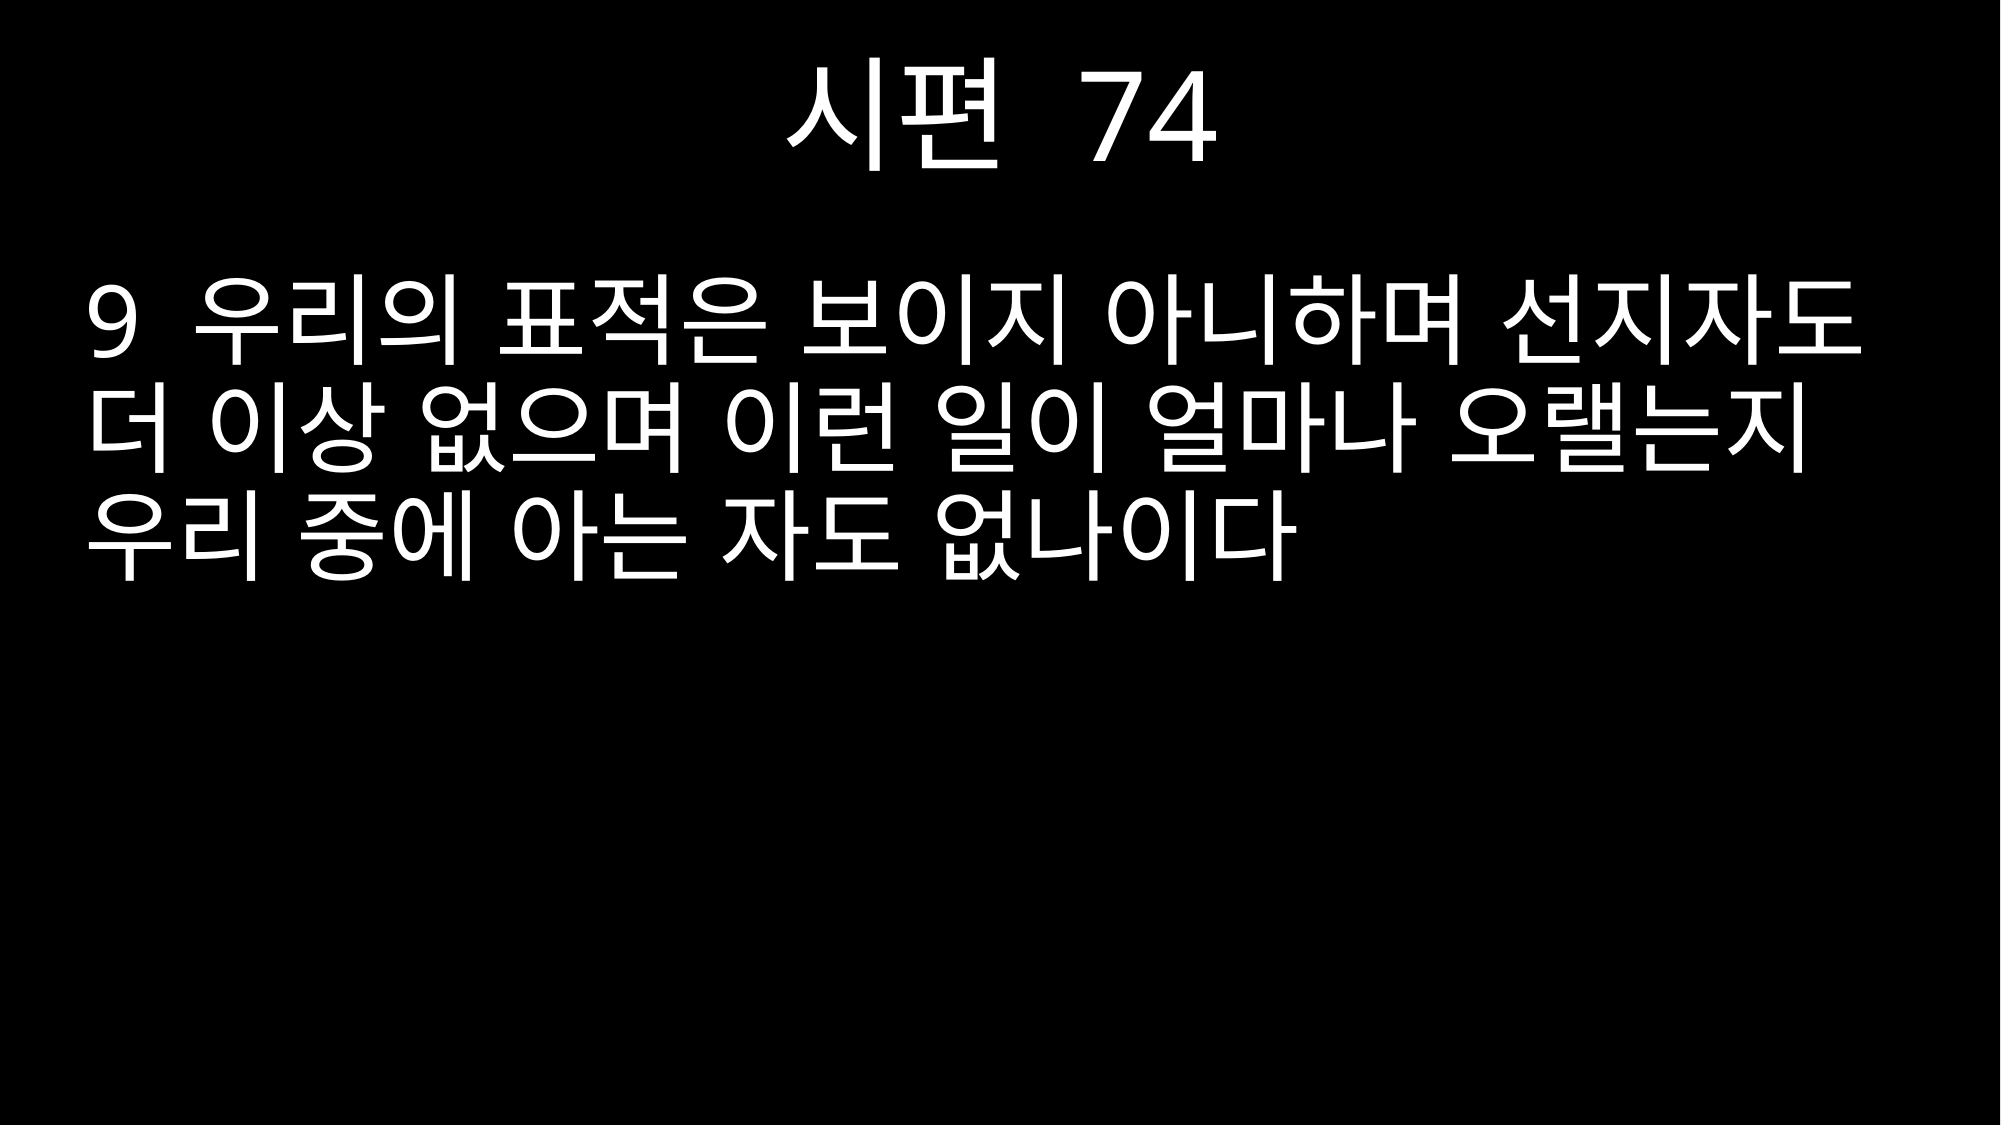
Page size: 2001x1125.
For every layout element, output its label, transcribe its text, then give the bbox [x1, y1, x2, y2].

footer 시편 74 [0, 32, 2000, 192]
list 9 우리의 표적은 보이지 아니하며 선지자도 더 이상 없으며 이런 일이 얼마나 오랠는지 우리 중에 아는 자도 없나이다 [69, 263, 1953, 423]
picture [0, 0, 2001, 1125]
